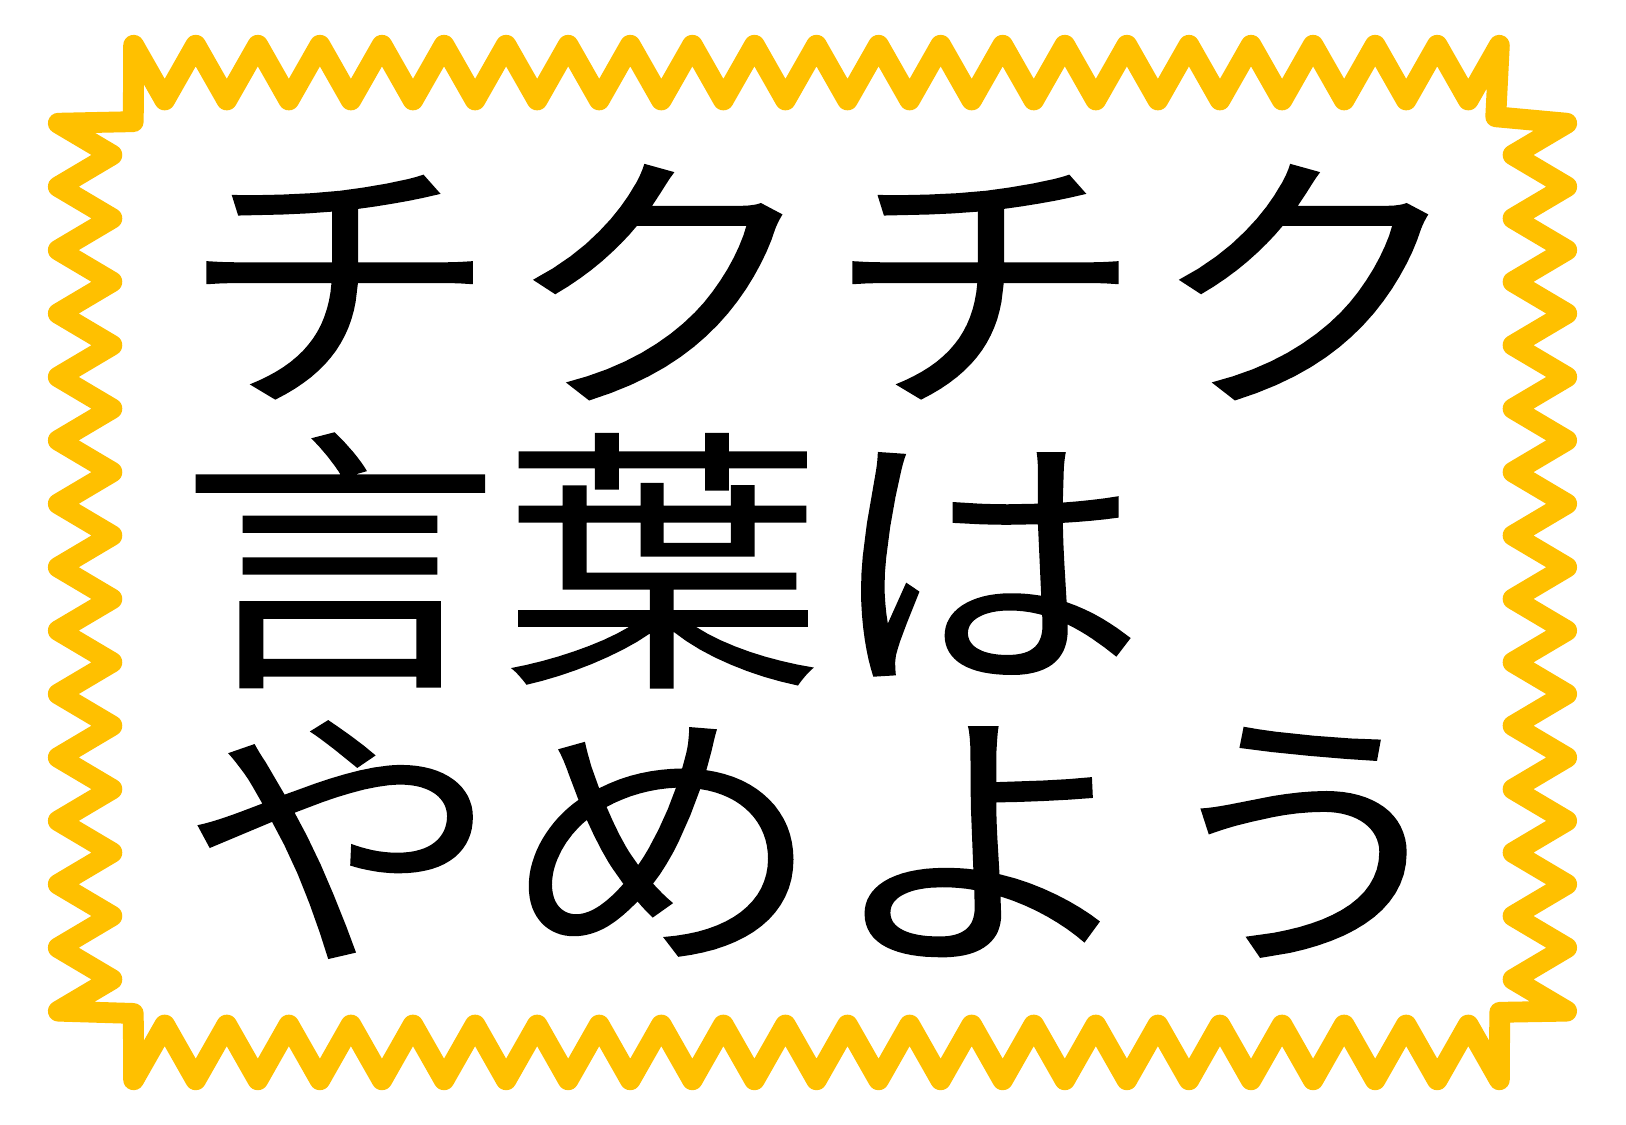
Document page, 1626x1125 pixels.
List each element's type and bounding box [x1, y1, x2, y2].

text_box [56, 43, 1569, 1082]
